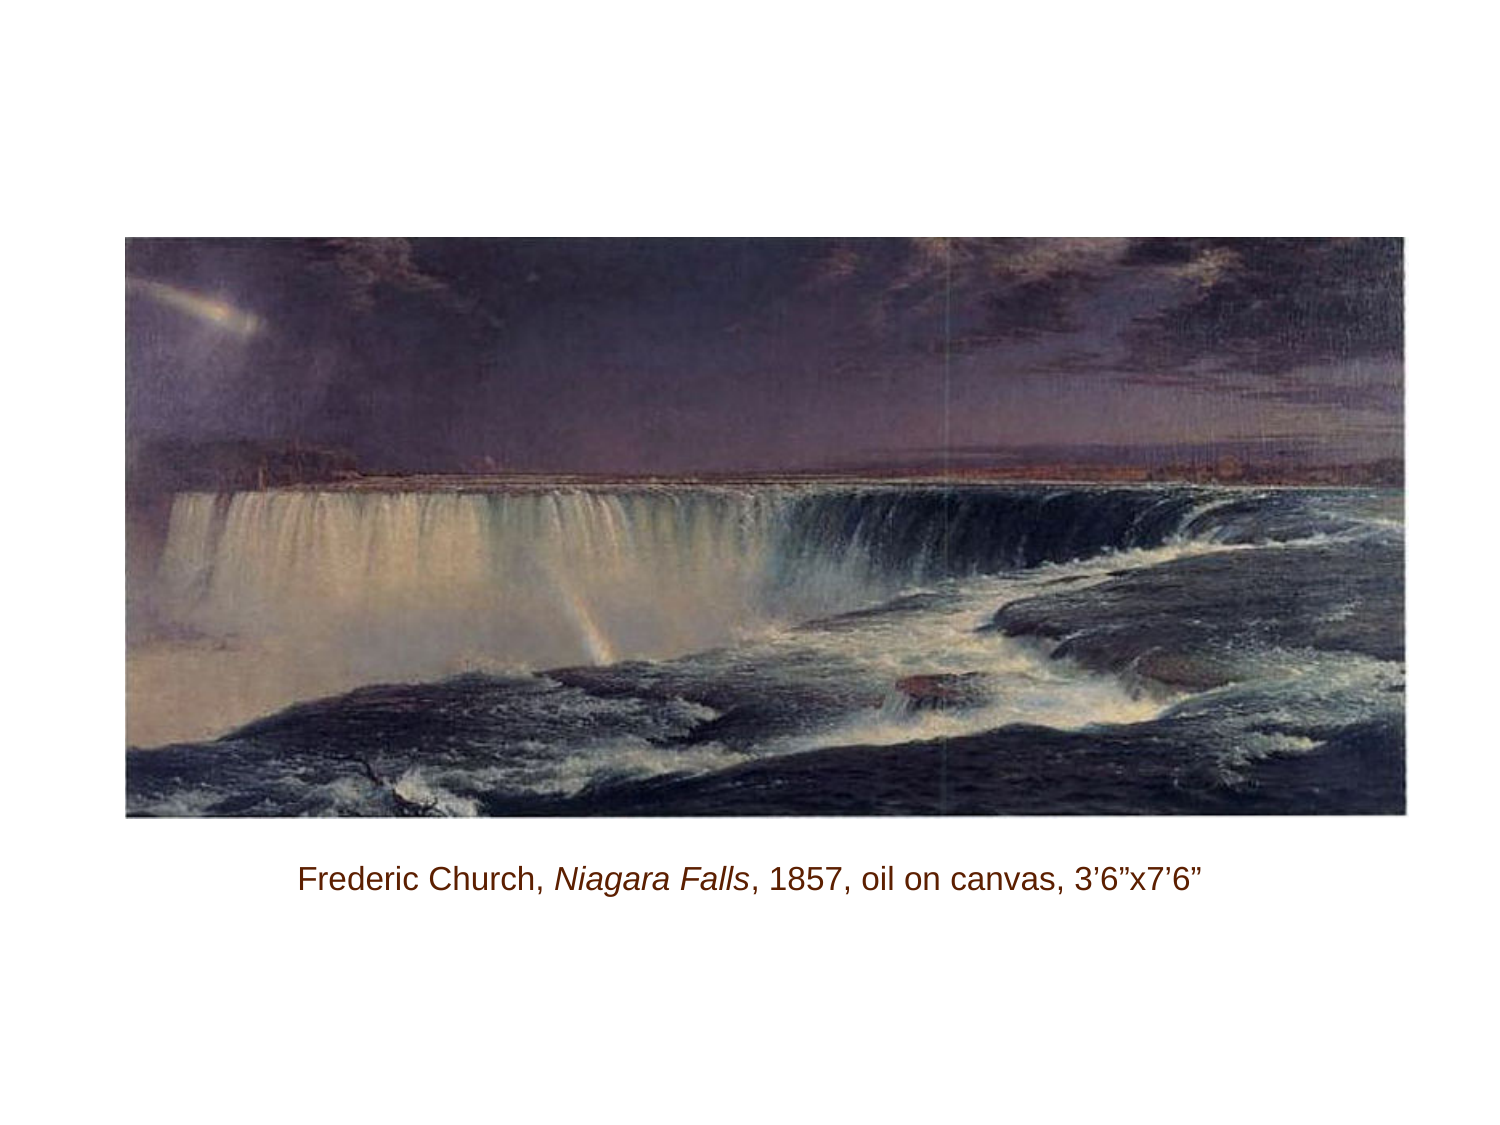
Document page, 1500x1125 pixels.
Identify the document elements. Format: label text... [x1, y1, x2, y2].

picture [124, 237, 1409, 819]
text_box Frederic Church, Niagara Falls, 1857, oil on canvas, 3’6”x7’6” [62, 849, 1438, 905]
